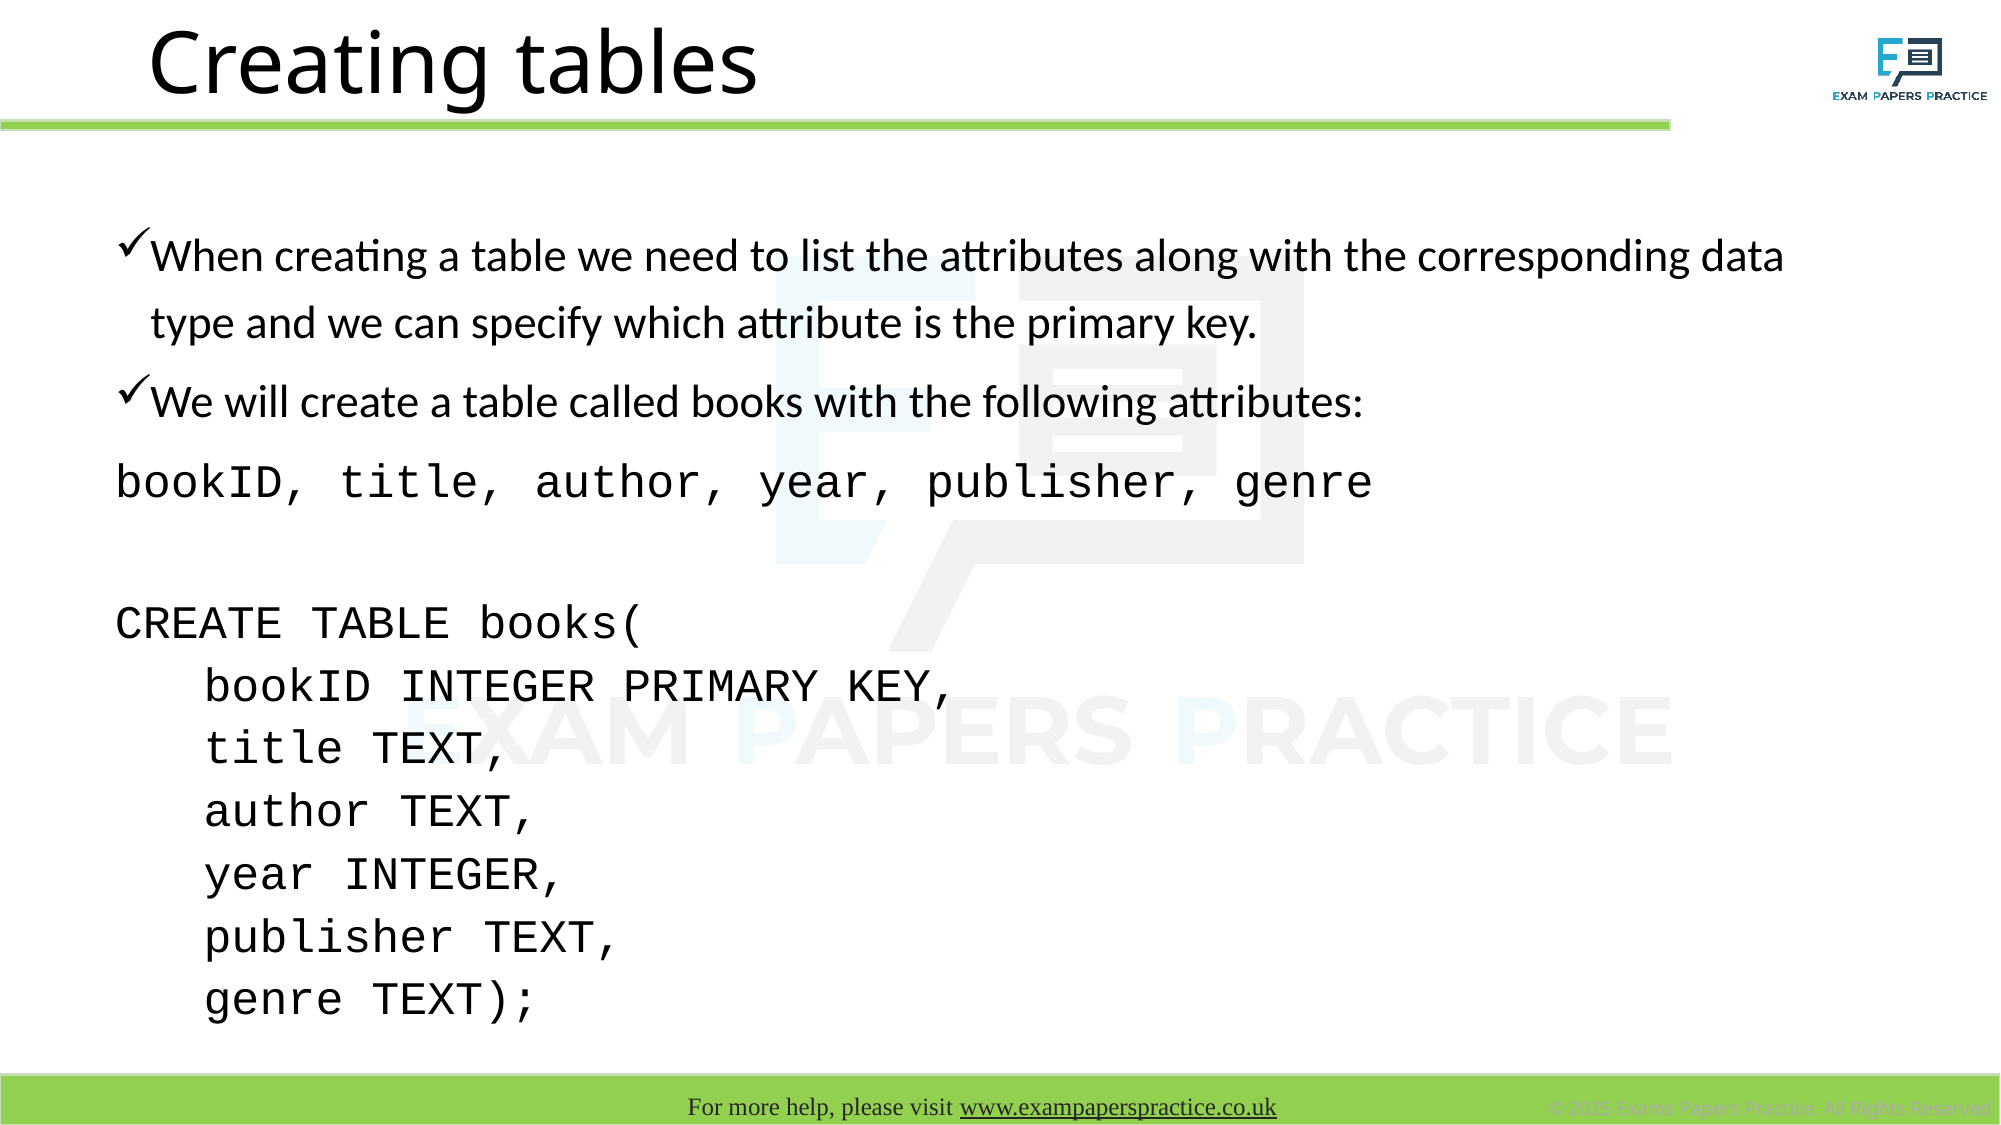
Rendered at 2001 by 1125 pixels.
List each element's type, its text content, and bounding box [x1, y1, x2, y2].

title Creating tables [132, 11, 1858, 121]
list When creating a table we need to list the attributes along with the corresponding data type and we can specify which attribute is the primary key. We will create a table called books with the following attributes: bookID, title, author, year, publisher, genre CREATE TABLE books( bookID INTEGER PRIMARY KEY, title TEXT, author TEXT, year INTEGER, publisher TEXT, genre TEXT); [99, 205, 1825, 1046]
